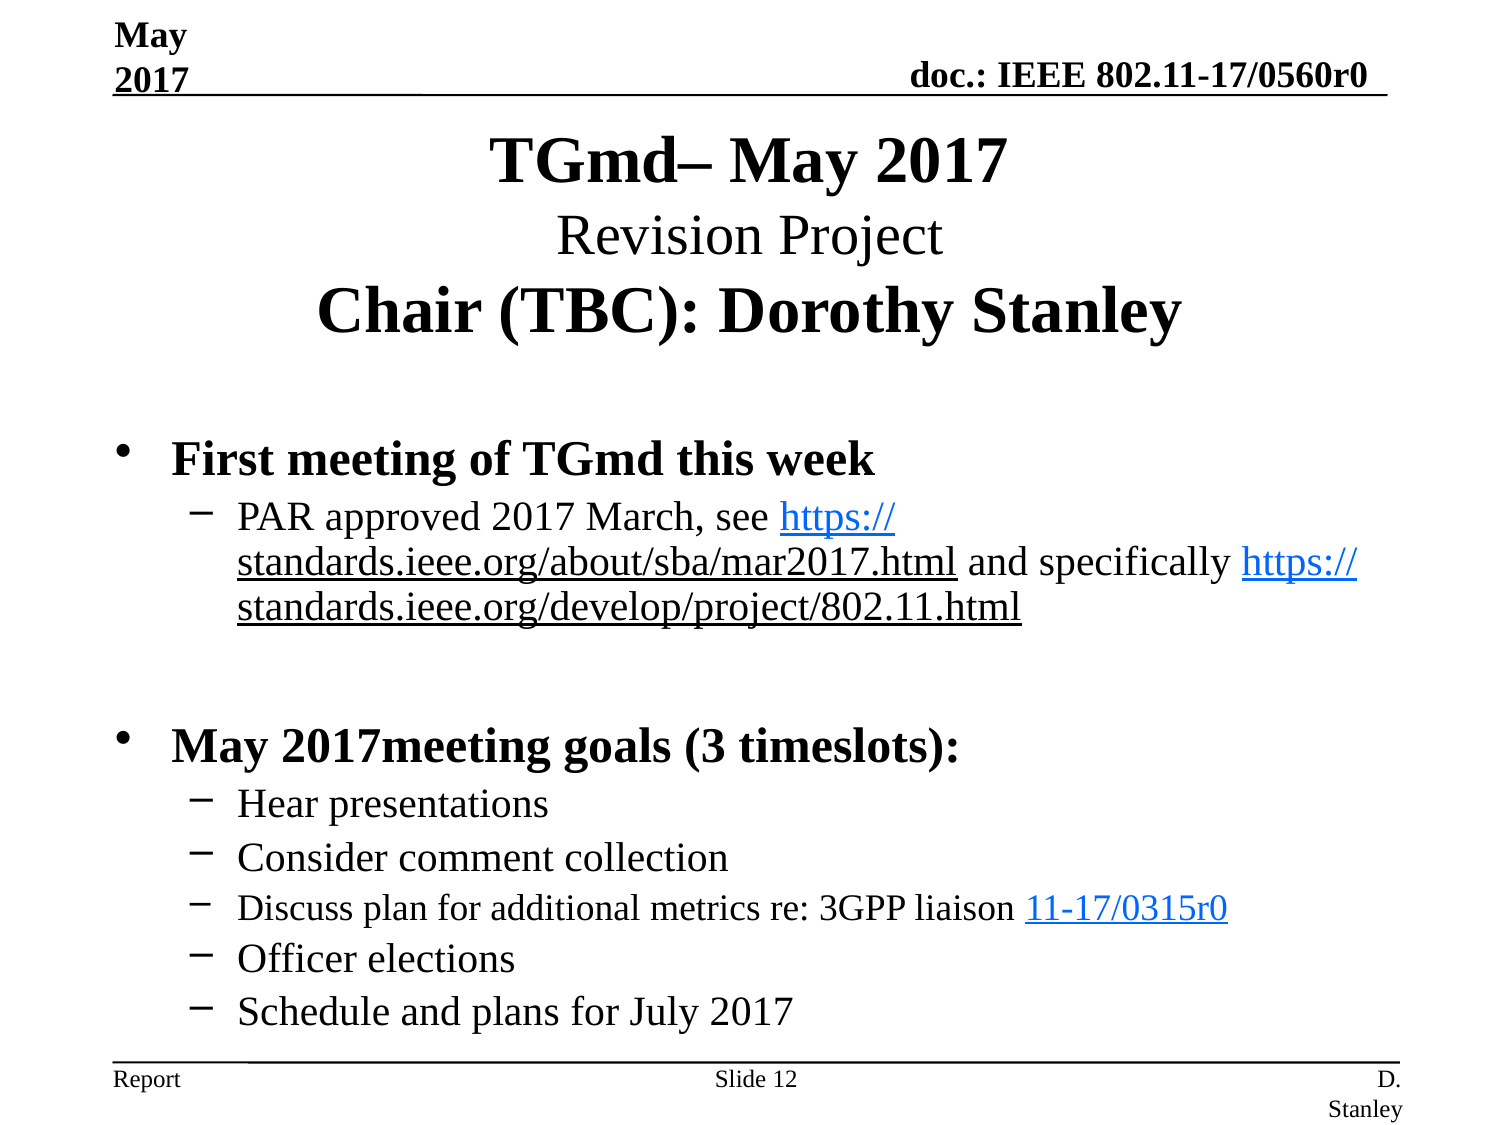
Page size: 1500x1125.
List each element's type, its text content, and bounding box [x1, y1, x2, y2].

title TGmd– May 2017 Revision Project Chair (TBC): Dorothy Stanley [112, 125, 1388, 338]
list First meeting of TGmd this week PAR approved 2017 March, see https://standards.ieee.org/about/sba/mar2017.html and specifically https://standards.ieee.org/develop/project/802.11.html May 2017meeting goals (3 timeslots): Hear presentations Consider comment collection Discuss plan for additional metrics re: 3GPP liaison 11-17/0315r0 Officer elections Schedule and plans for July 2017 [99, 425, 1450, 1050]
slide_number Slide 12 [712, 1062, 800, 1093]
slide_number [114, 54, 269, 100]
footer D. Stanley, HP Enterprise [1325, 1062, 1402, 1093]
